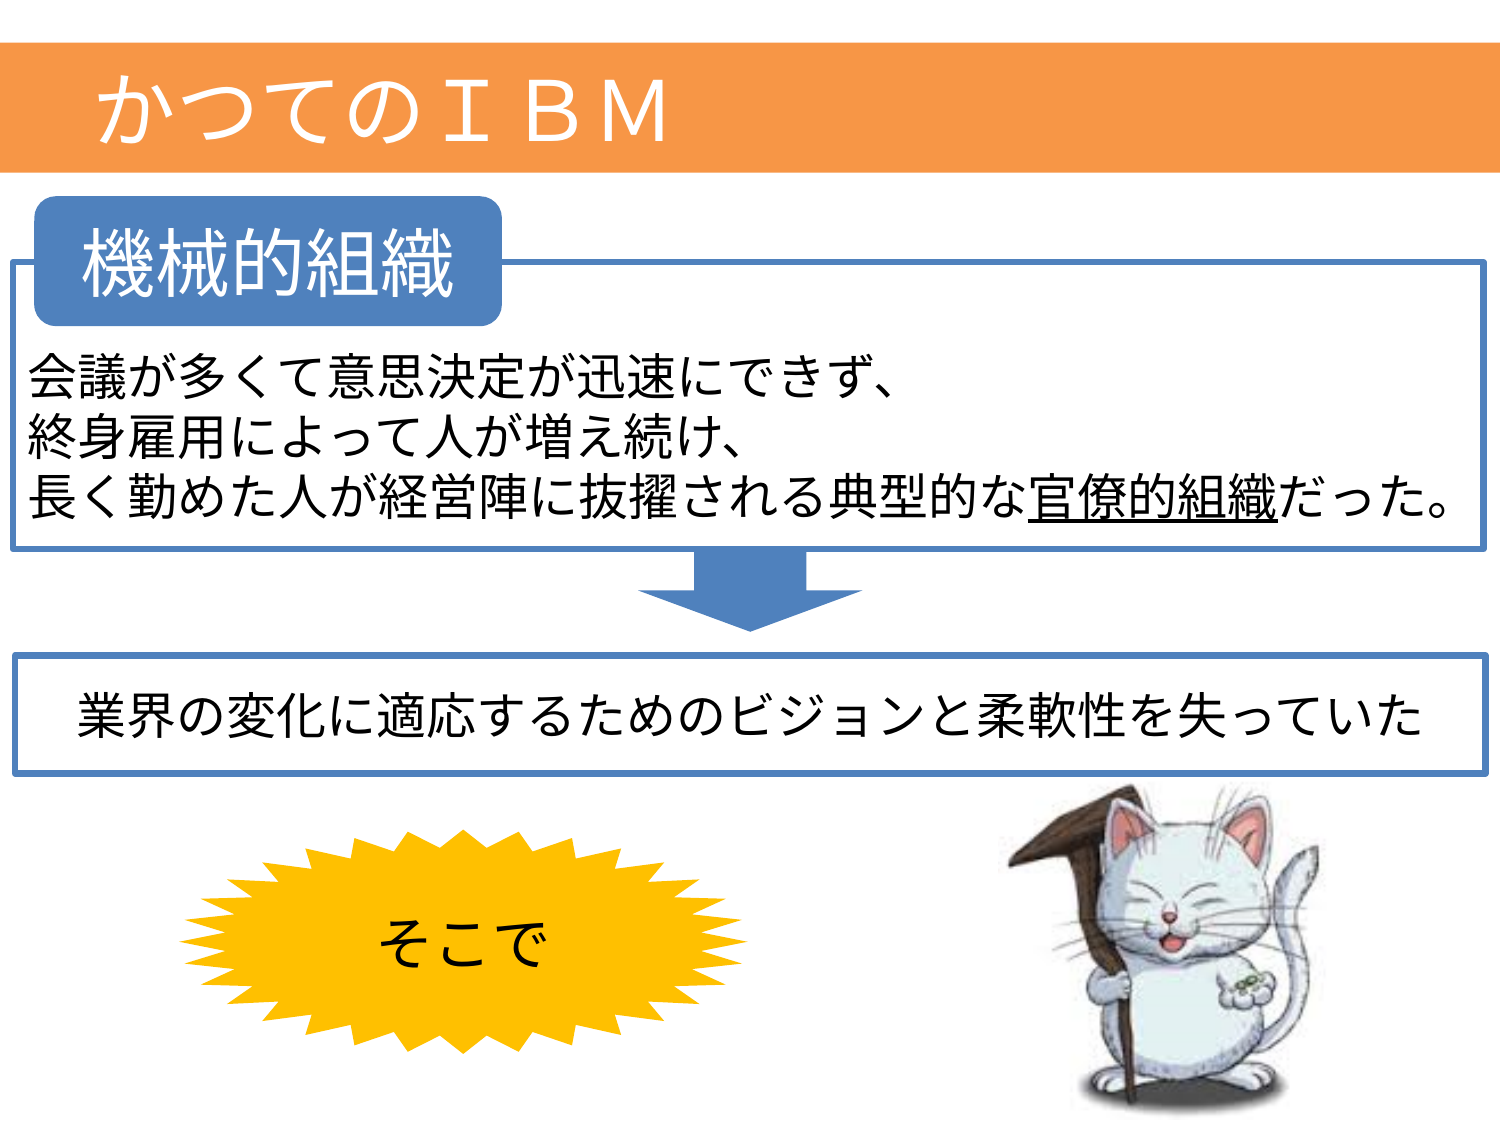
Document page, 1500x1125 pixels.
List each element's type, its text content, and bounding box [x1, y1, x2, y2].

text_box かつてのＩＢＭ [0, 41, 1500, 175]
text_box [635, 546, 865, 634]
text_box 機械的組織 [32, 194, 505, 329]
picture [997, 763, 1341, 1121]
text_box 会議が多くて意思決定が迅速にできず、 終身雇用によって人が増え続け、 長く勤めた人が経営陣に抜擢される典型的な官僚的組織だった。 [11, 260, 1486, 551]
text_box そこで [176, 827, 750, 1056]
text_box 業界の変化に適応するためのビジョンと柔軟性を失っていた [13, 653, 1488, 776]
